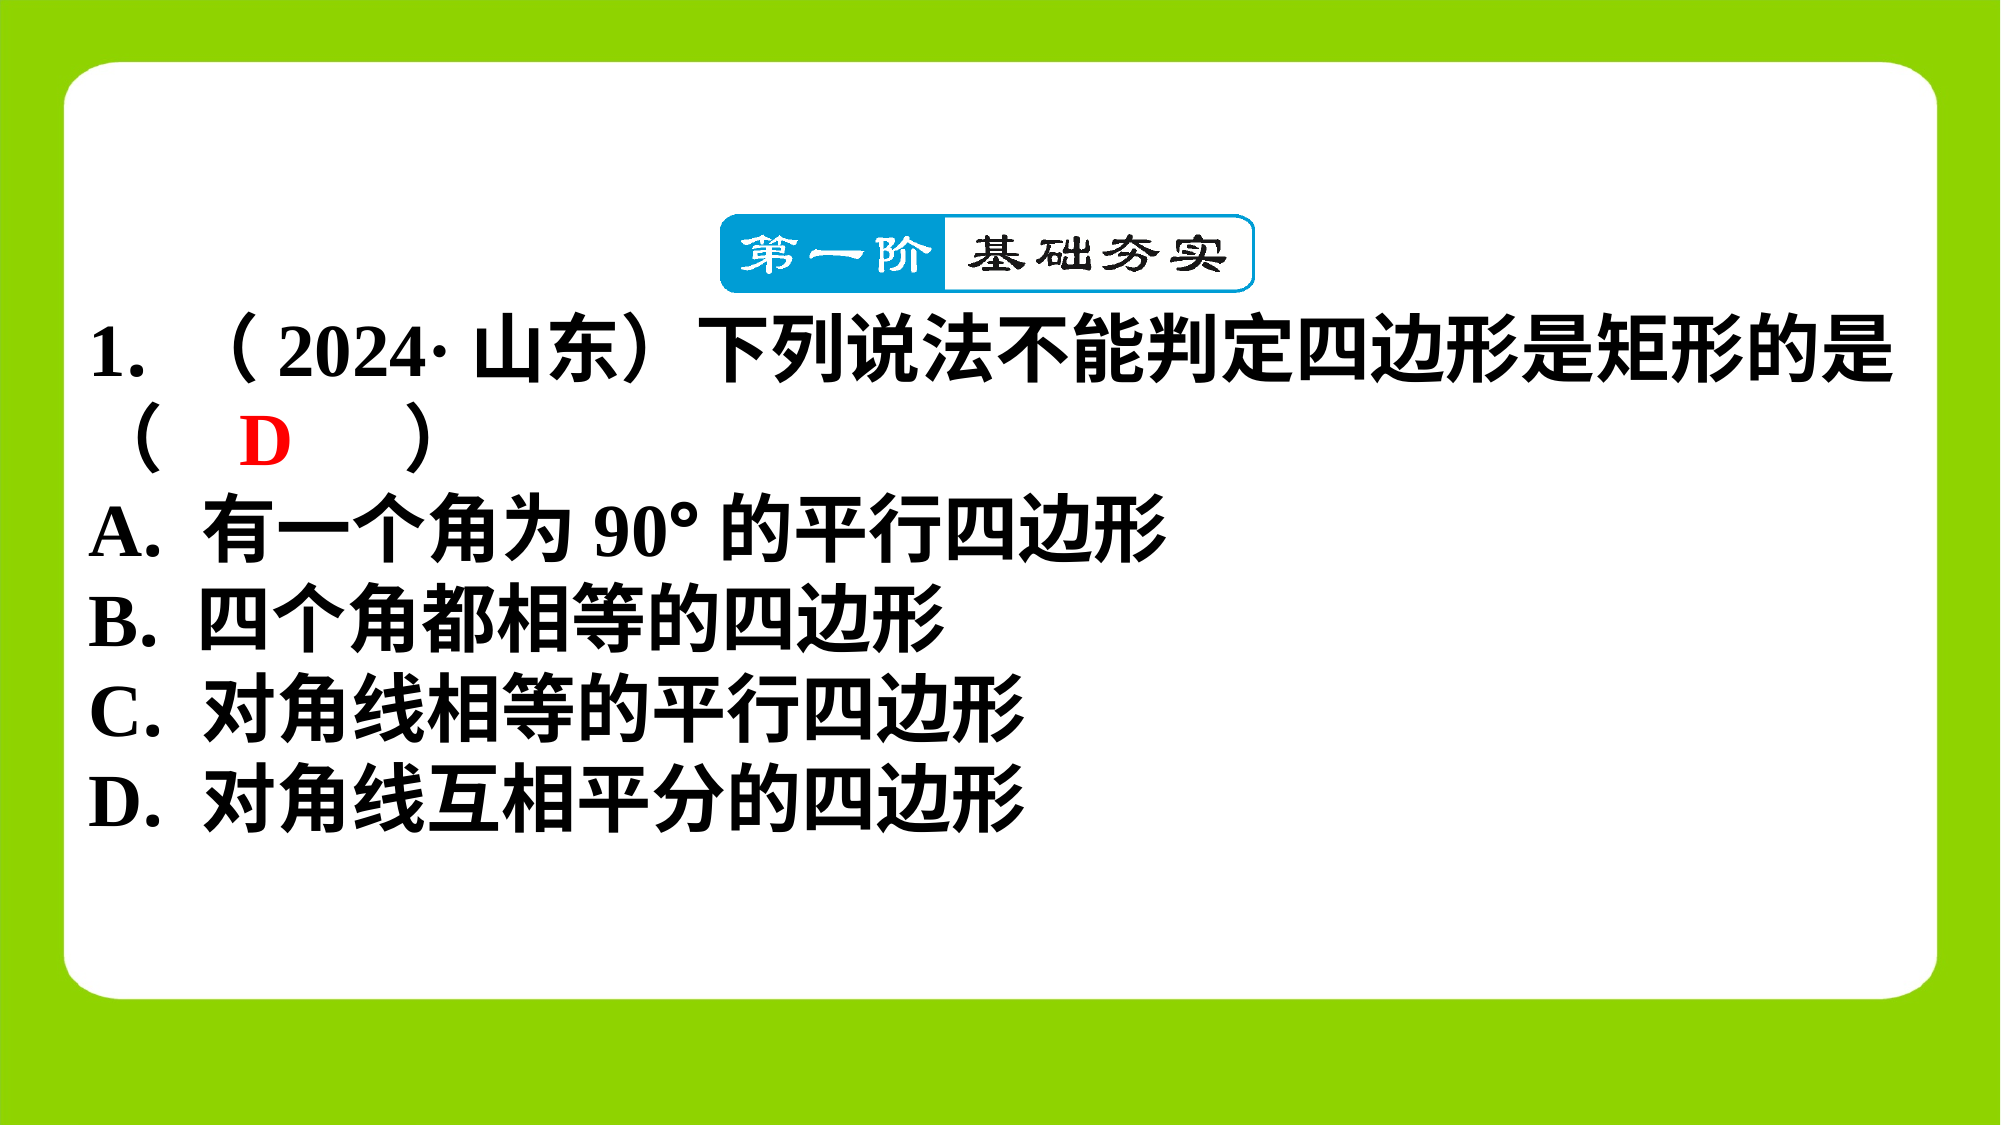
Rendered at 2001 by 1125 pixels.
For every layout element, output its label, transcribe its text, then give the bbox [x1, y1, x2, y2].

text_box [720, 208, 1260, 287]
picture [0, 0, 2001, 1125]
text_box D [224, 383, 308, 489]
text_box 1. （2024·山东）下列说法不能判定四边形是矩形的是 （ D ） A. 有一个角为90°的平行四边形 B. 四个角都相等的四边形 C. 对角线相等的平行四边形 D. 对角线互相平分的四边形 [88, 301, 1974, 824]
